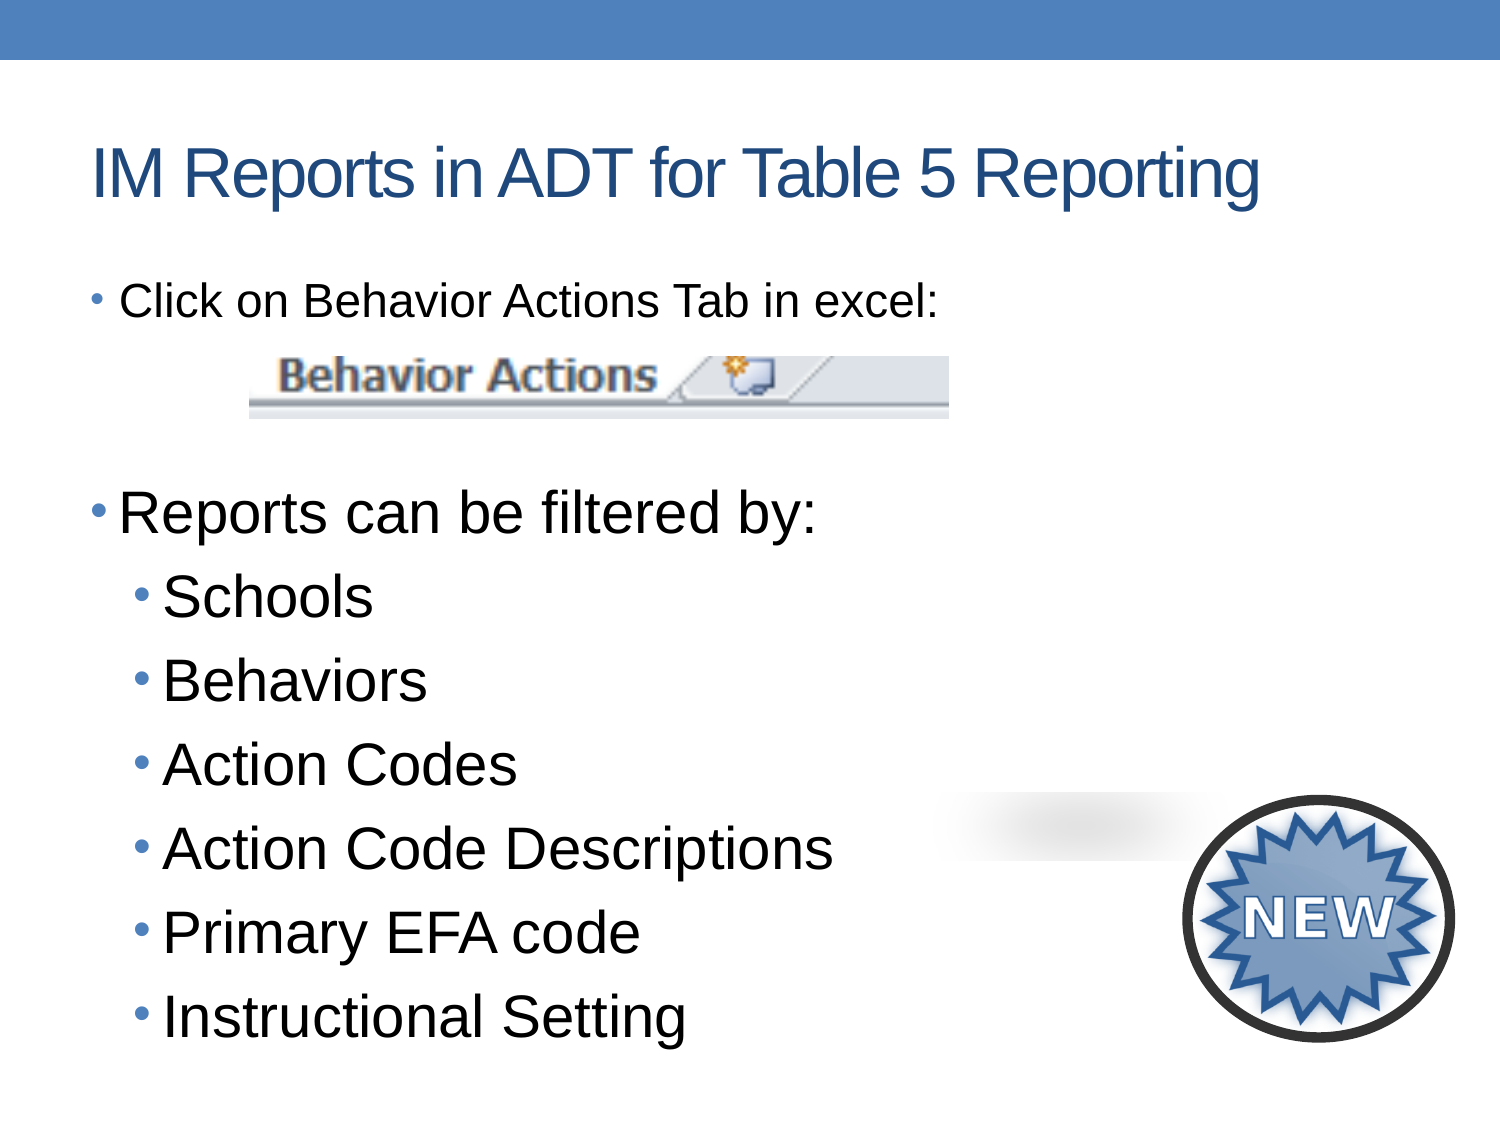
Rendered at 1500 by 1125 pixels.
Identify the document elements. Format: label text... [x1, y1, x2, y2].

list Click on Behavior Actions Tab in excel: Reports can be filtered by: Schools Behaviors Action Codes Action Code Descriptions Primary EFA code Instructional Setting [75, 262, 1425, 1063]
title IM Reports in ADT for Table 5 Reporting [75, 87, 1425, 250]
picture [249, 355, 949, 419]
picture [1187, 799, 1451, 1038]
